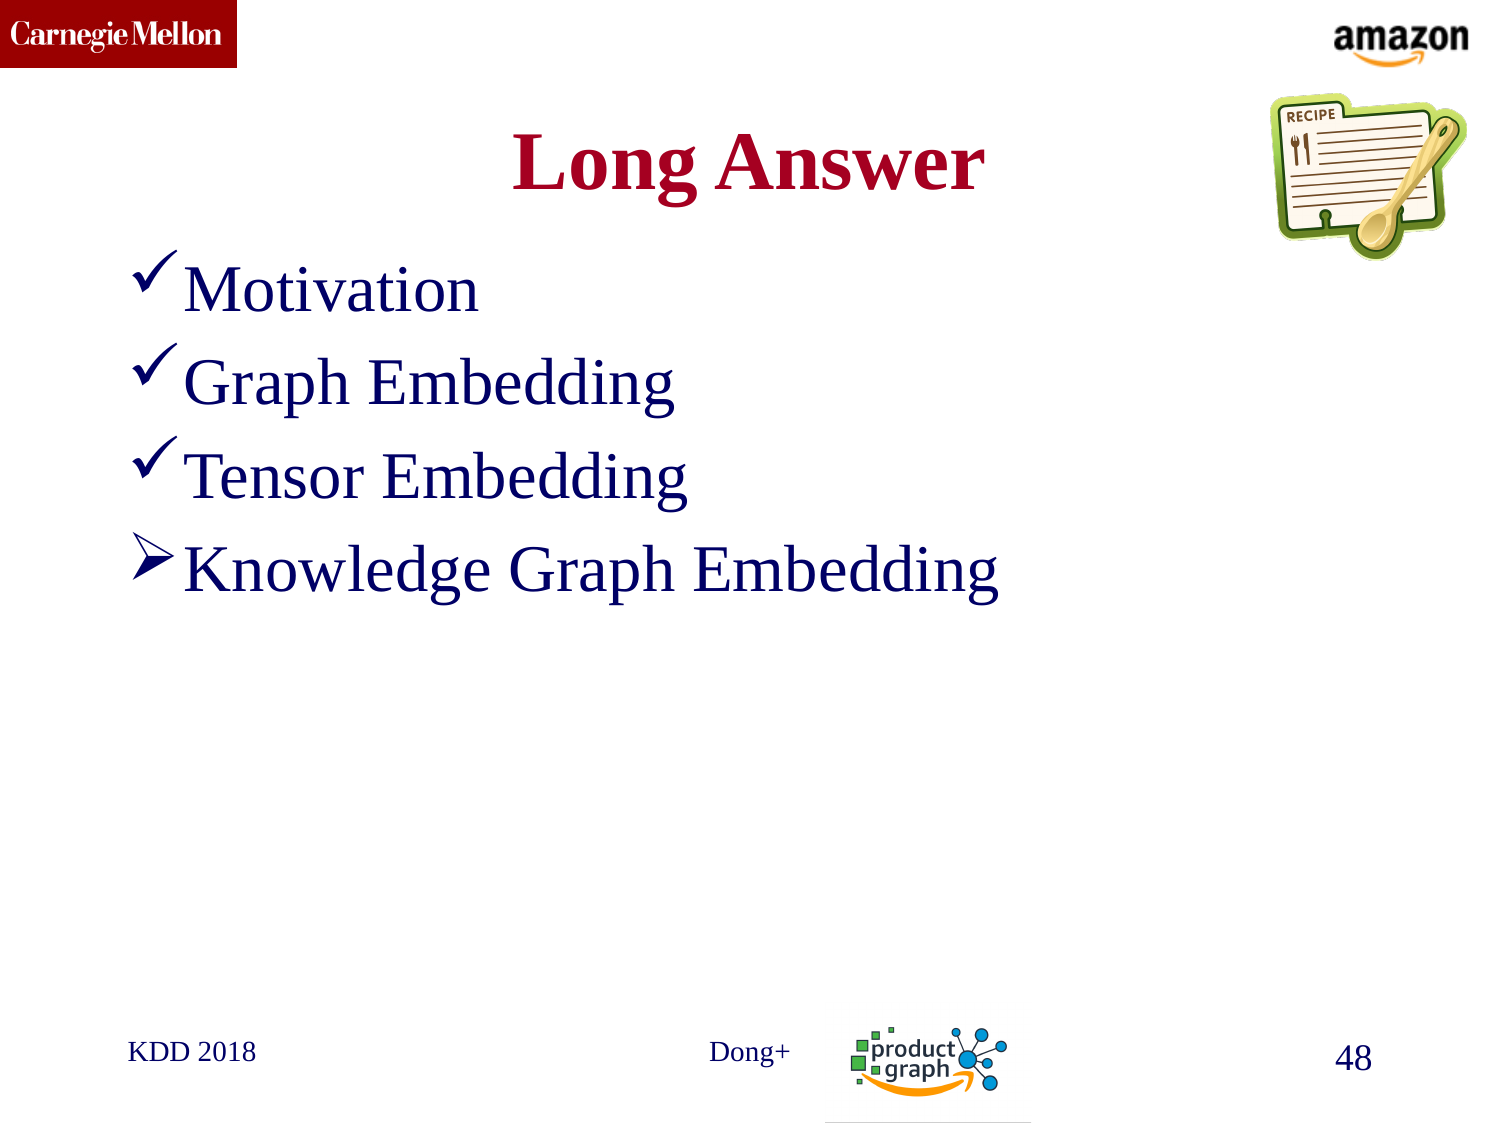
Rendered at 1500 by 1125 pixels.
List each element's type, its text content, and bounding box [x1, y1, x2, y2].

picture [1270, 93, 1468, 261]
list Motivation Graph Embedding Tensor Embedding Knowledge Graph Embedding [112, 237, 1428, 1001]
title Long Answer [112, 99, 1265, 213]
slide_number KDD 2018 [112, 1024, 426, 1101]
slide_number 48 [1074, 1024, 1388, 1101]
picture [0, 0, 237, 68]
footer Dong+ [512, 1024, 988, 1101]
picture [1322, 4, 1484, 88]
